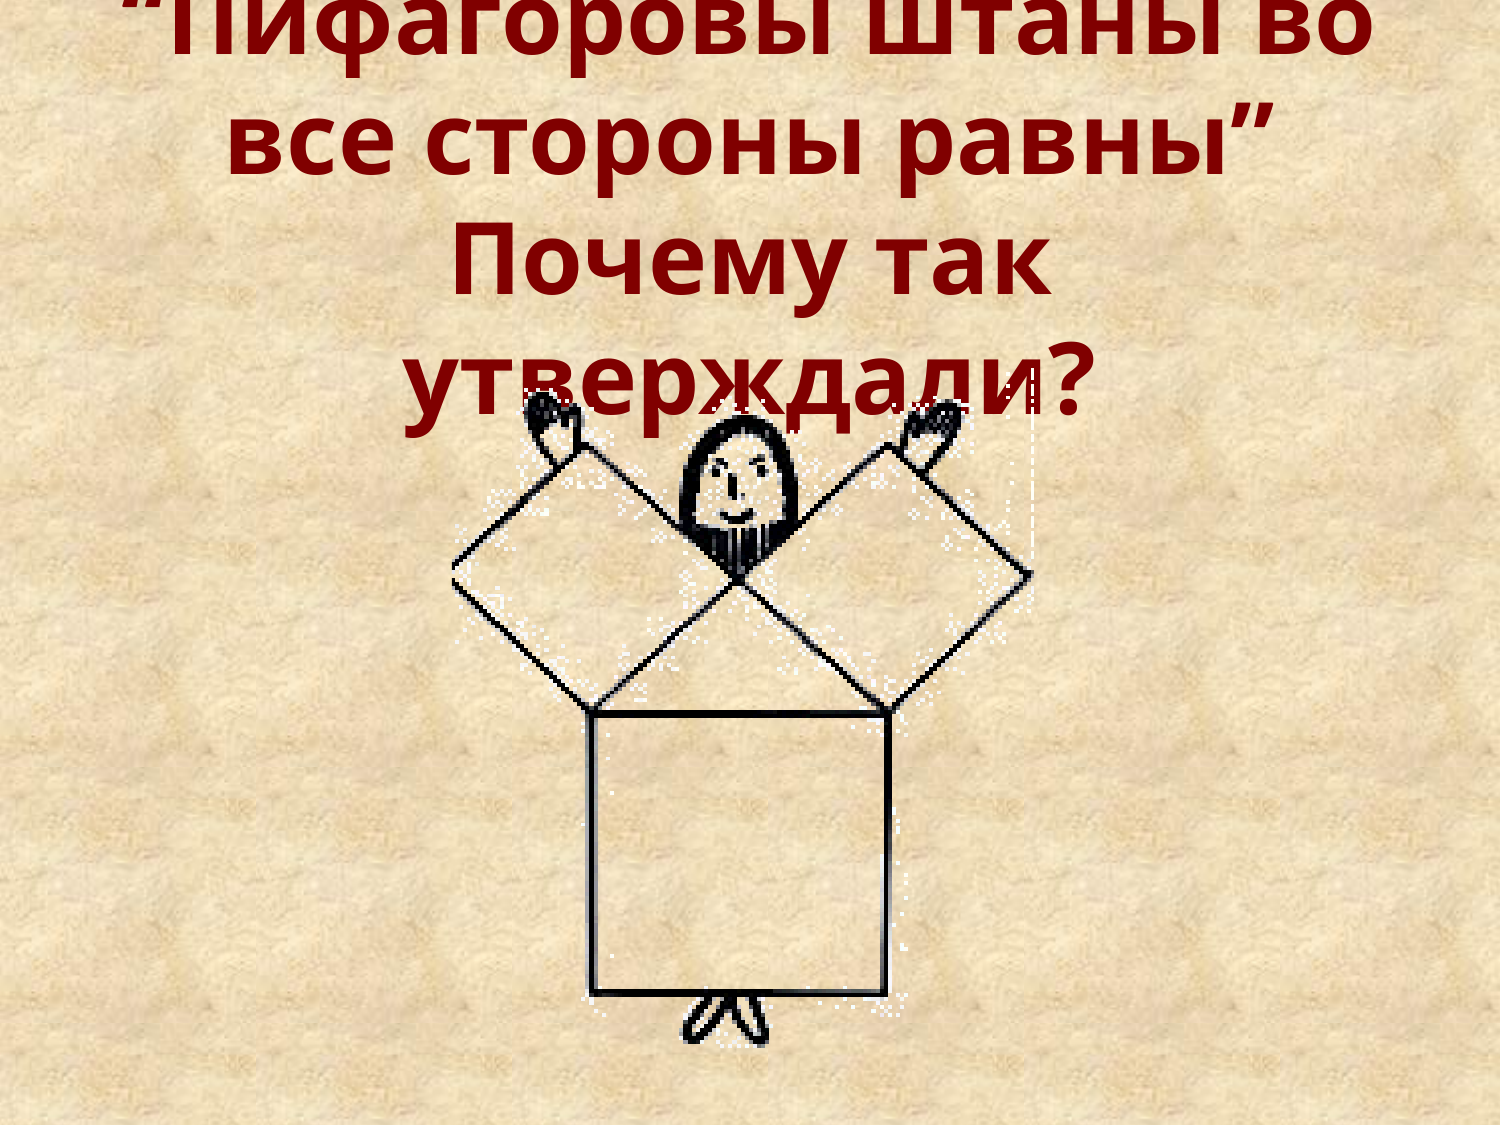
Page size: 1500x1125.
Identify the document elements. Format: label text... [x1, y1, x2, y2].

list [451, 364, 1035, 1052]
title “Пифагоровы штаны во все стороны равны” Почему так утверждали? [74, 180, 1426, 369]
picture [0, 0, 1500, 1125]
